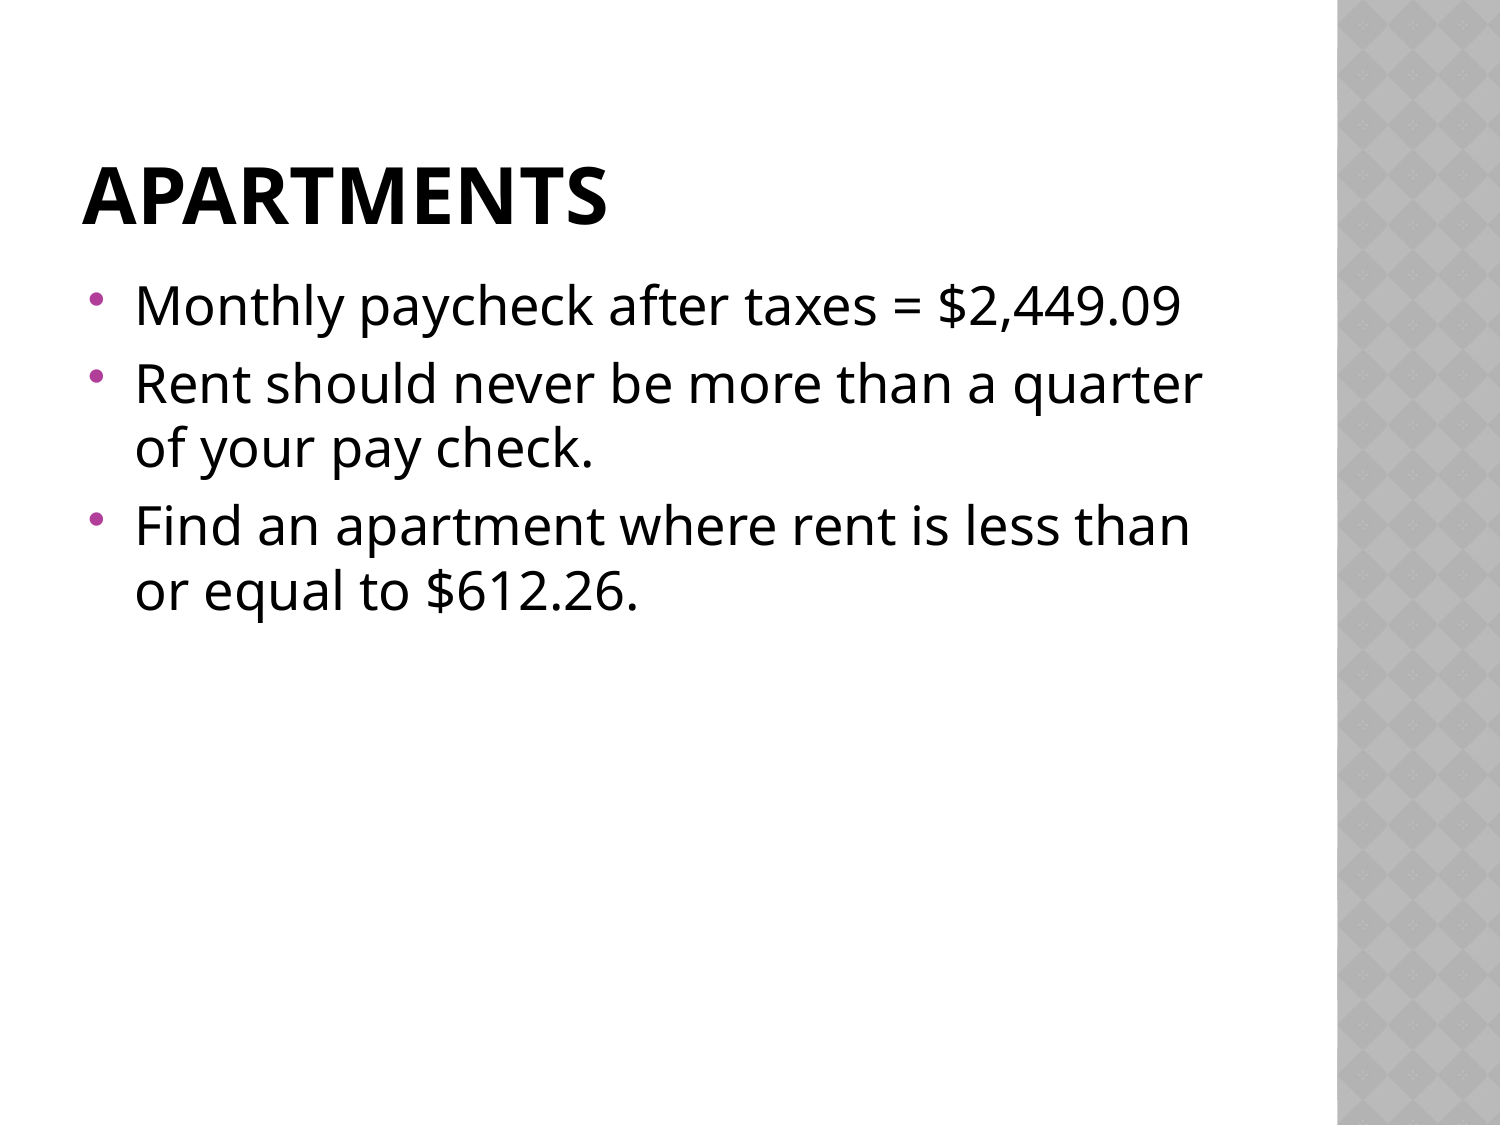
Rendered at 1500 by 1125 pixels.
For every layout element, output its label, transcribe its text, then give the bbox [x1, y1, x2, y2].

title Apartments [75, 52, 1263, 240]
list Monthly paycheck after taxes = $2,449.09 Rent should never be more than a quarter of your pay check. Find an apartment where rent is less than or equal to $612.26. [75, 264, 1263, 1059]
